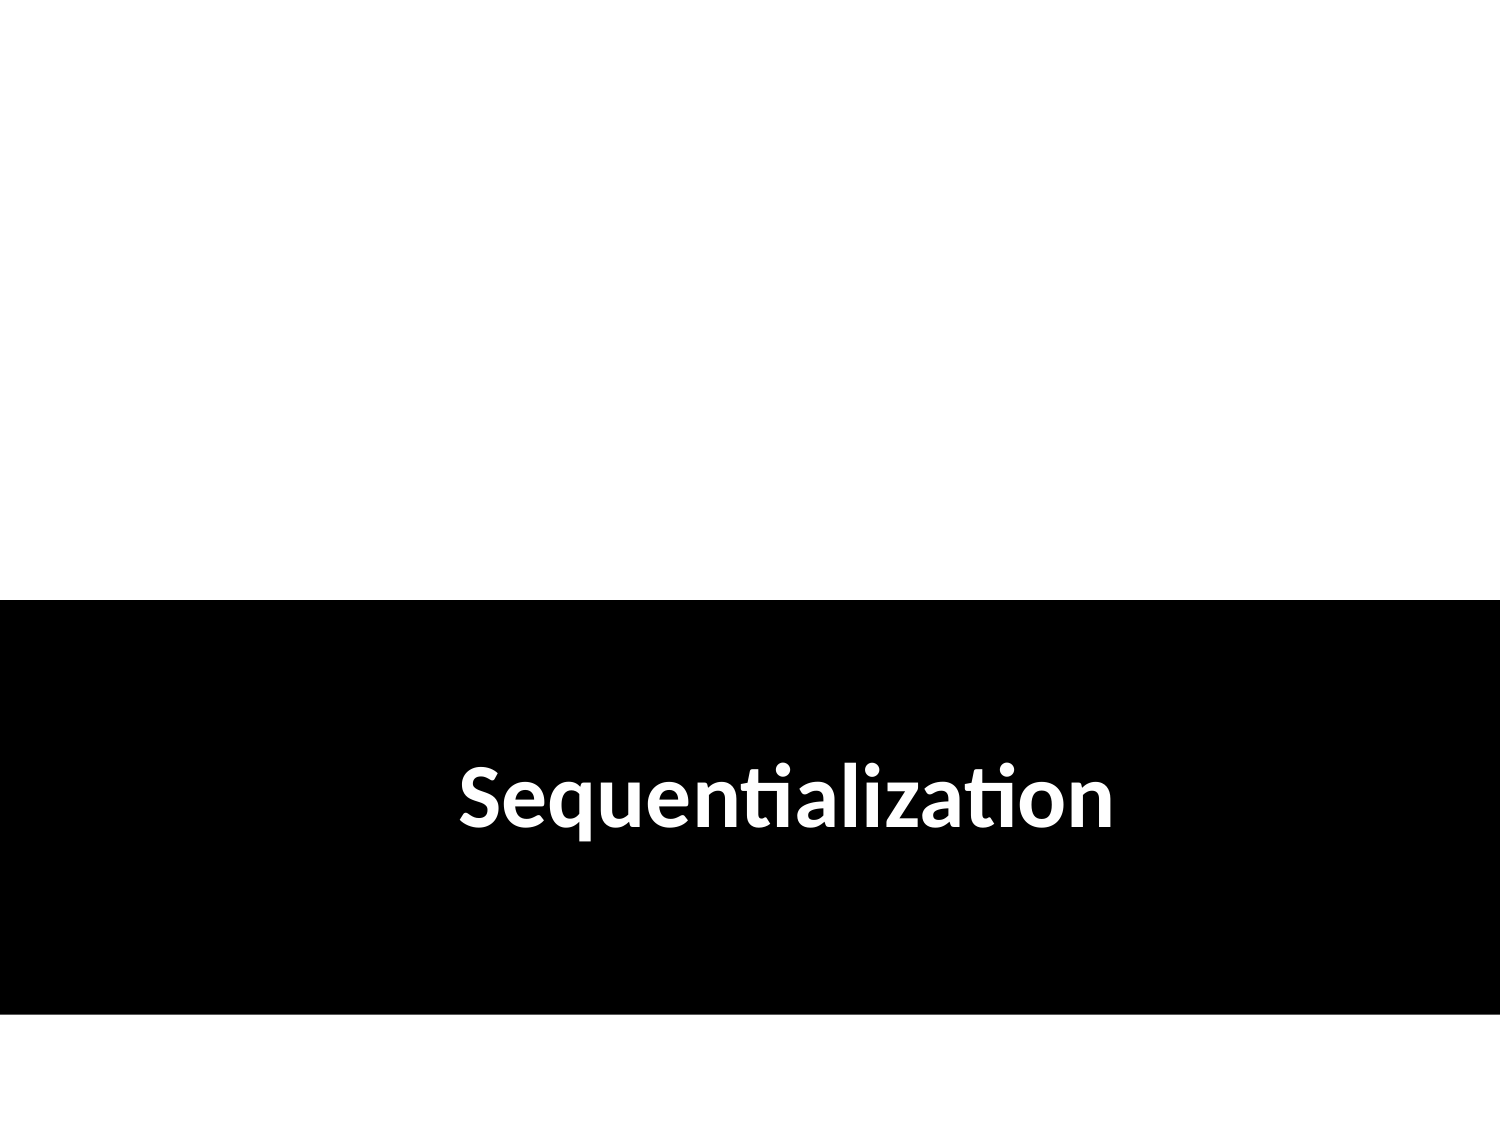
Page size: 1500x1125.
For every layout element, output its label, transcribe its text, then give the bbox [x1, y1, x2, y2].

list Sequentialization [0, 599, 1500, 1015]
